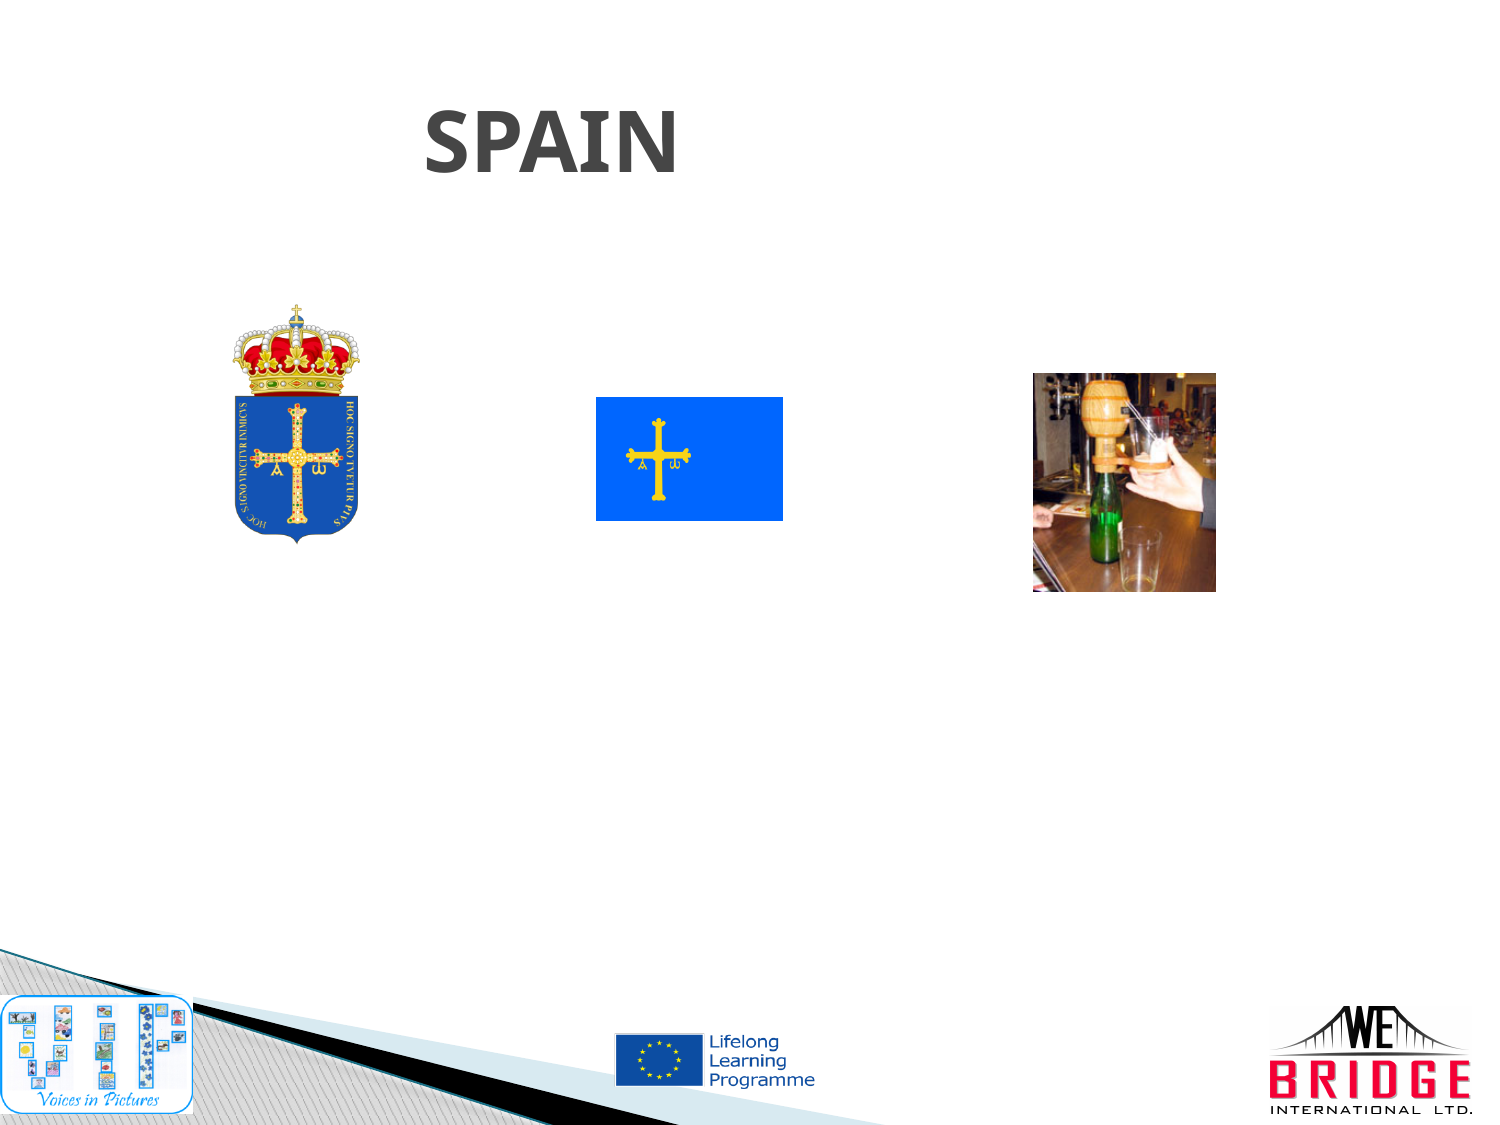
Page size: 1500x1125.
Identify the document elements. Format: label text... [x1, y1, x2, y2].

picture [1269, 1006, 1473, 1114]
picture [608, 1027, 833, 1105]
picture [1033, 373, 1217, 593]
title SPAIN [75, 45, 1425, 233]
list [229, 302, 362, 545]
picture [596, 396, 783, 522]
picture [0, 994, 193, 1114]
